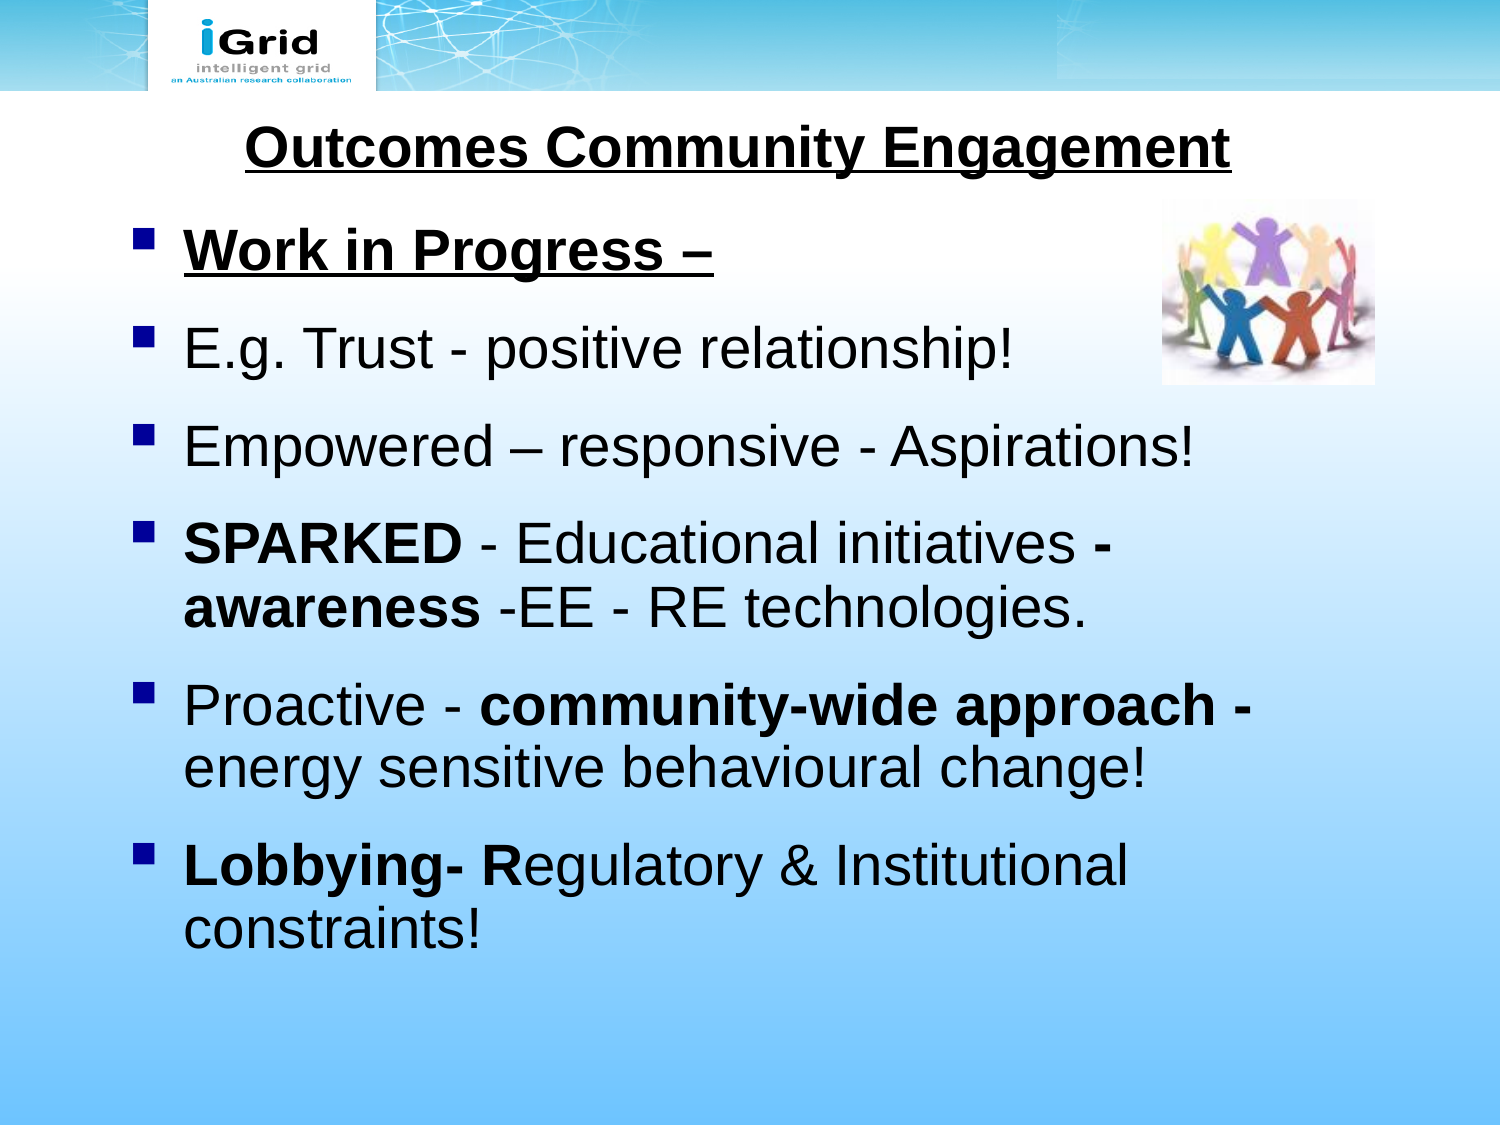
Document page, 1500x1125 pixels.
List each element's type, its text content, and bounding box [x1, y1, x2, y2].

picture [0, 0, 1500, 91]
list Work in Progress – E.g. Trust - positive relationship! Empowered – responsive - Aspirations! SPARKED - Educational initiatives - awareness -EE - RE technologies. Proactive - community-wide approach -energy sensitive behavioural change! Lobbying- Regulatory & Institutional constraints! [112, 212, 1401, 1038]
picture [1162, 199, 1376, 385]
title Outcomes Community Engagement [91, 112, 1385, 176]
